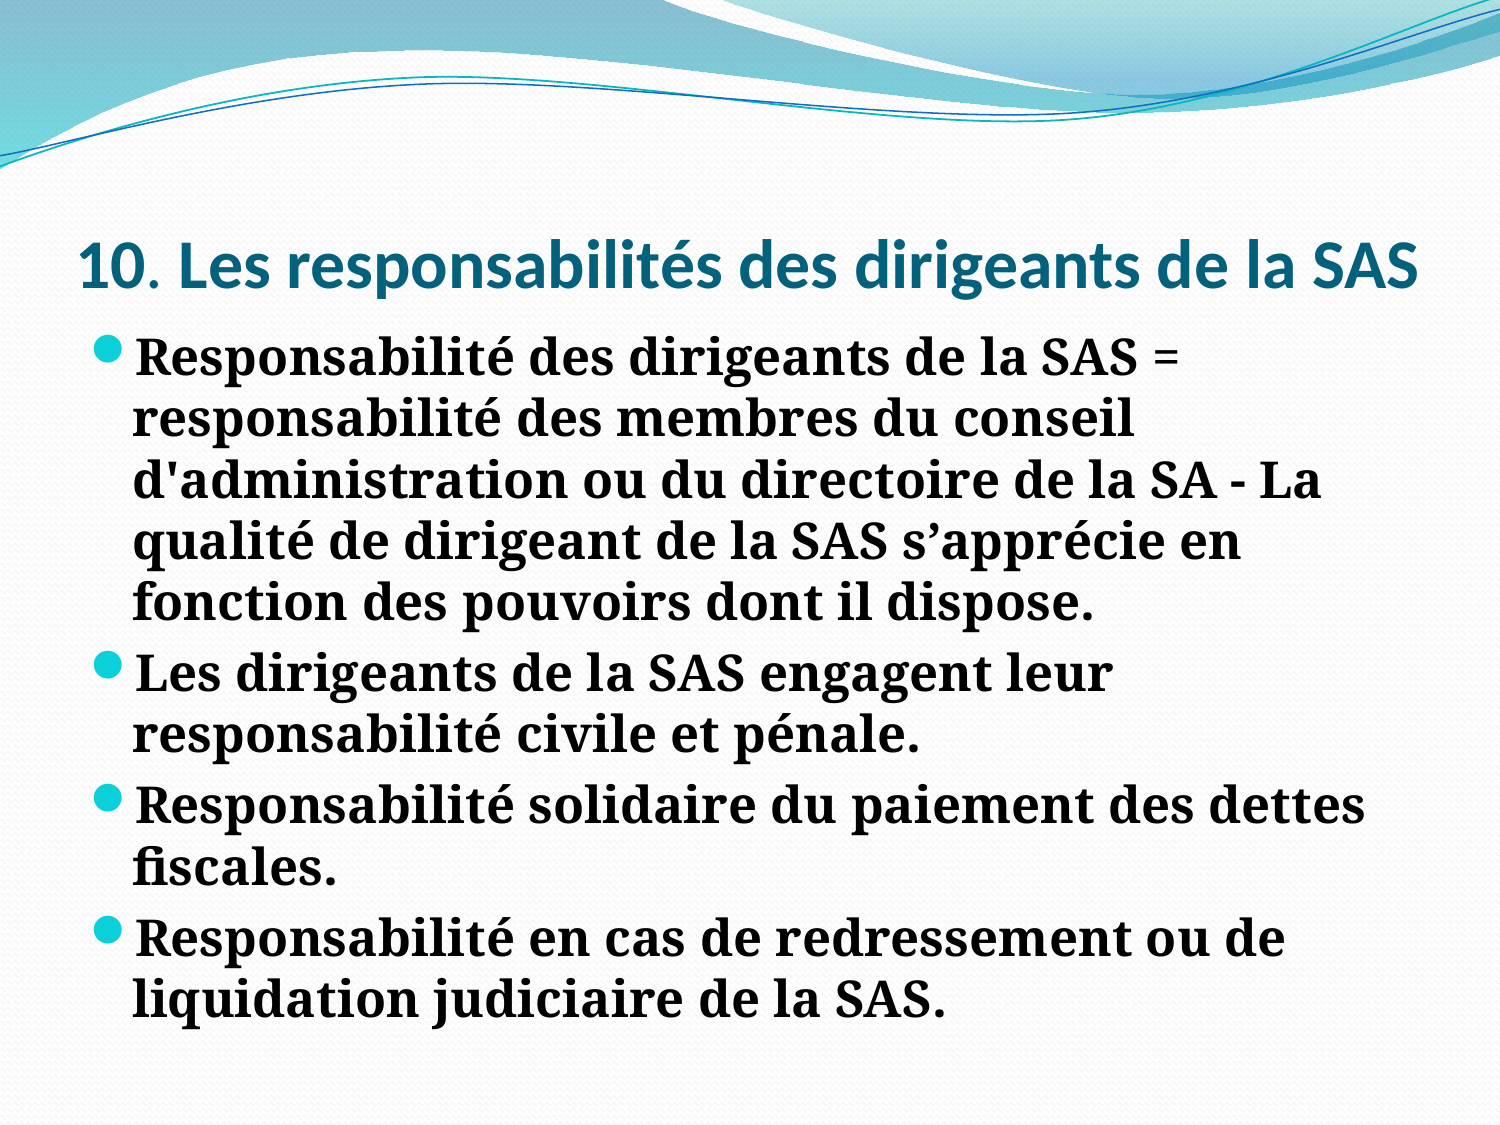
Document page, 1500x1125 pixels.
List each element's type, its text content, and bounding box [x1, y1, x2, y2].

title 10. Les responsabilités des dirigeants de la SAS [75, 115, 1425, 303]
list Responsabilité des dirigeants de la SAS = responsabilité des membres du conseil d'administration ou du directoire de la SA - La qualité de dirigeant de la SAS s’apprécie en fonction des pouvoirs dont il dispose. Les dirigeants de la SAS engagent leur responsabilité civile et pénale. Responsabilité solidaire du paiement des dettes fiscales. Responsabilité en cas de redressement ou de liquidation judiciaire de la SAS. [75, 317, 1425, 1038]
